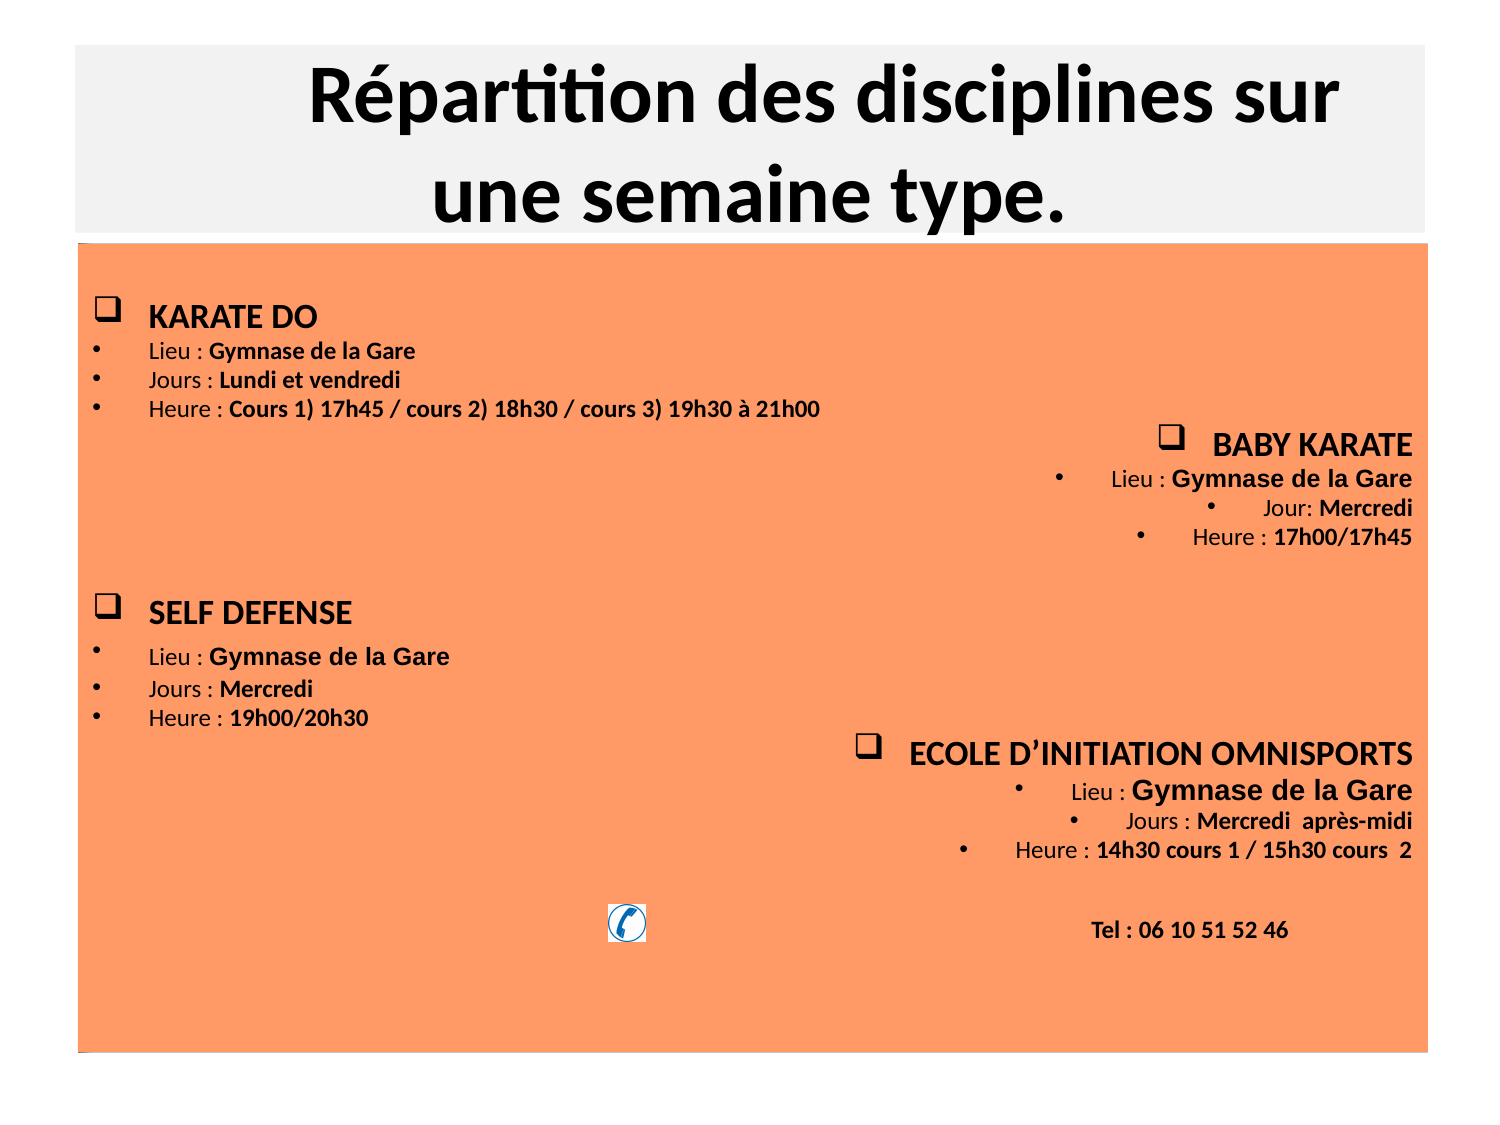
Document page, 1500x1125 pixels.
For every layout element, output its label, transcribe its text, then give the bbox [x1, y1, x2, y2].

picture [608, 904, 646, 943]
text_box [76, 242, 1430, 1054]
title Répartition des disciplines sur une semaine type. [74, 44, 1426, 233]
